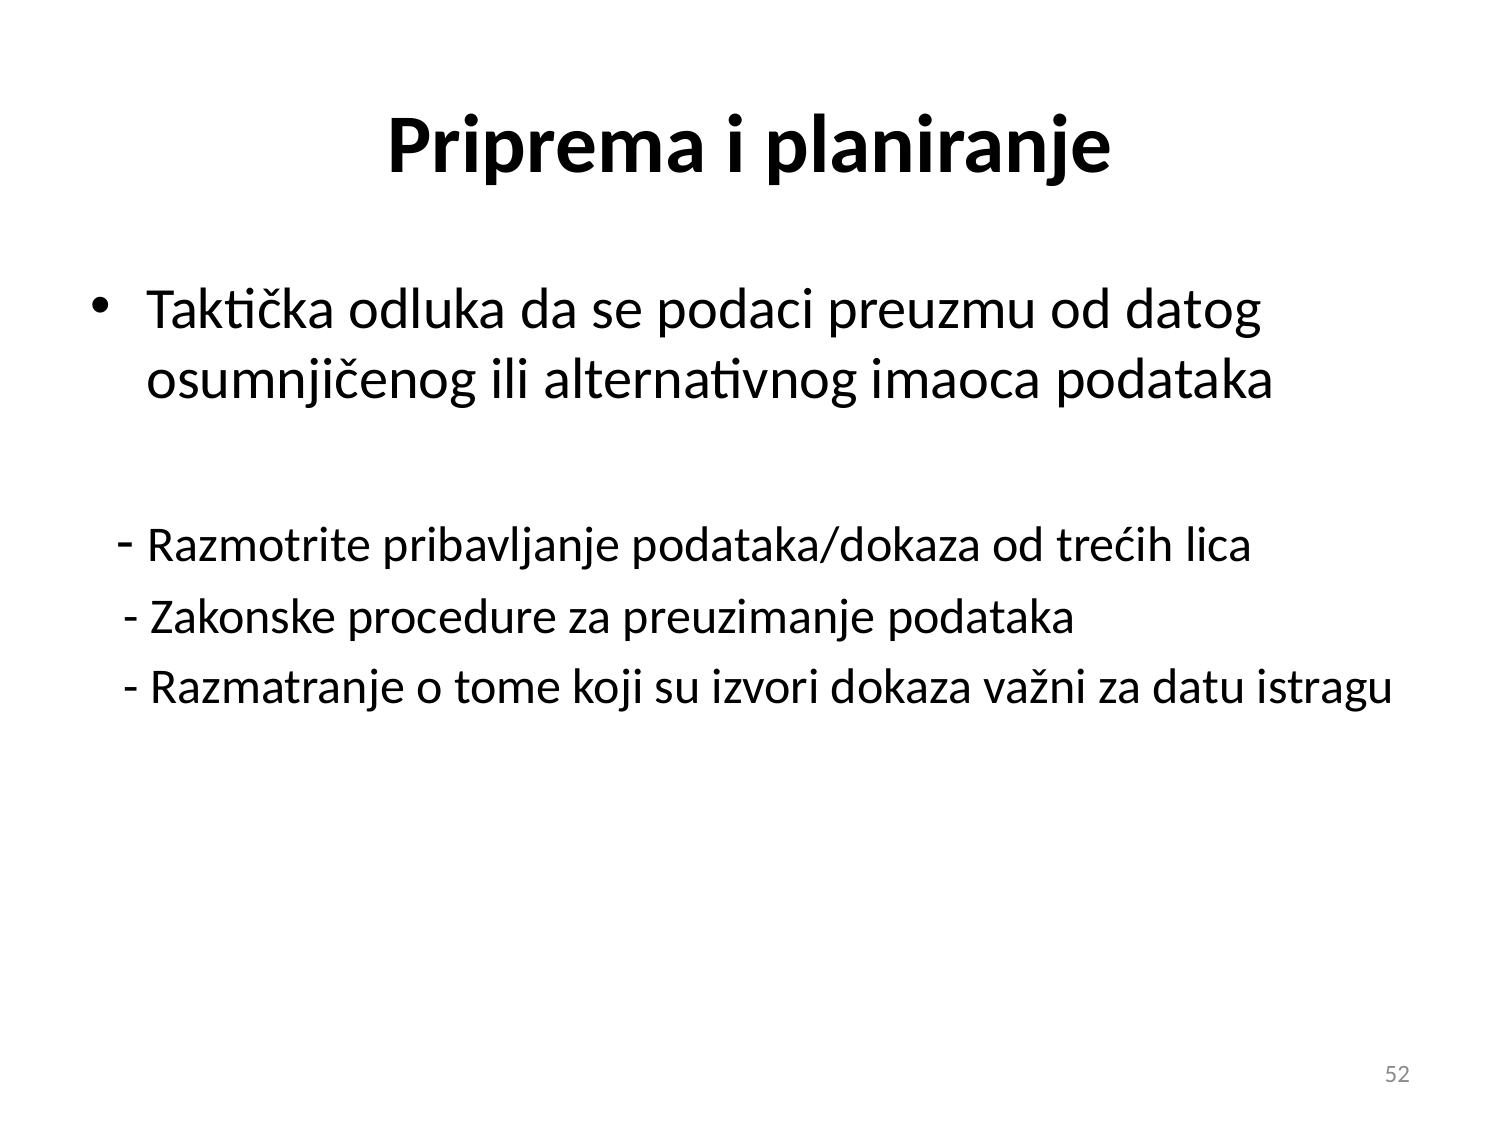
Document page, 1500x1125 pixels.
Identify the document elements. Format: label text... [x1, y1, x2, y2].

title Priprema i planiranje [74, 44, 1426, 233]
list Taktička odluka da se podaci preuzmu od datog osumnjičenog ili alternativnog imaoca podataka - Razmotrite pribavljanje podataka/dokaza od trećih lica - Zakonske procedure za preuzimanje podataka - Razmatranje o tome koji su izvori dokaza važni za datu istragu [74, 262, 1426, 1006]
slide_number 52 [1074, 1042, 1425, 1103]
